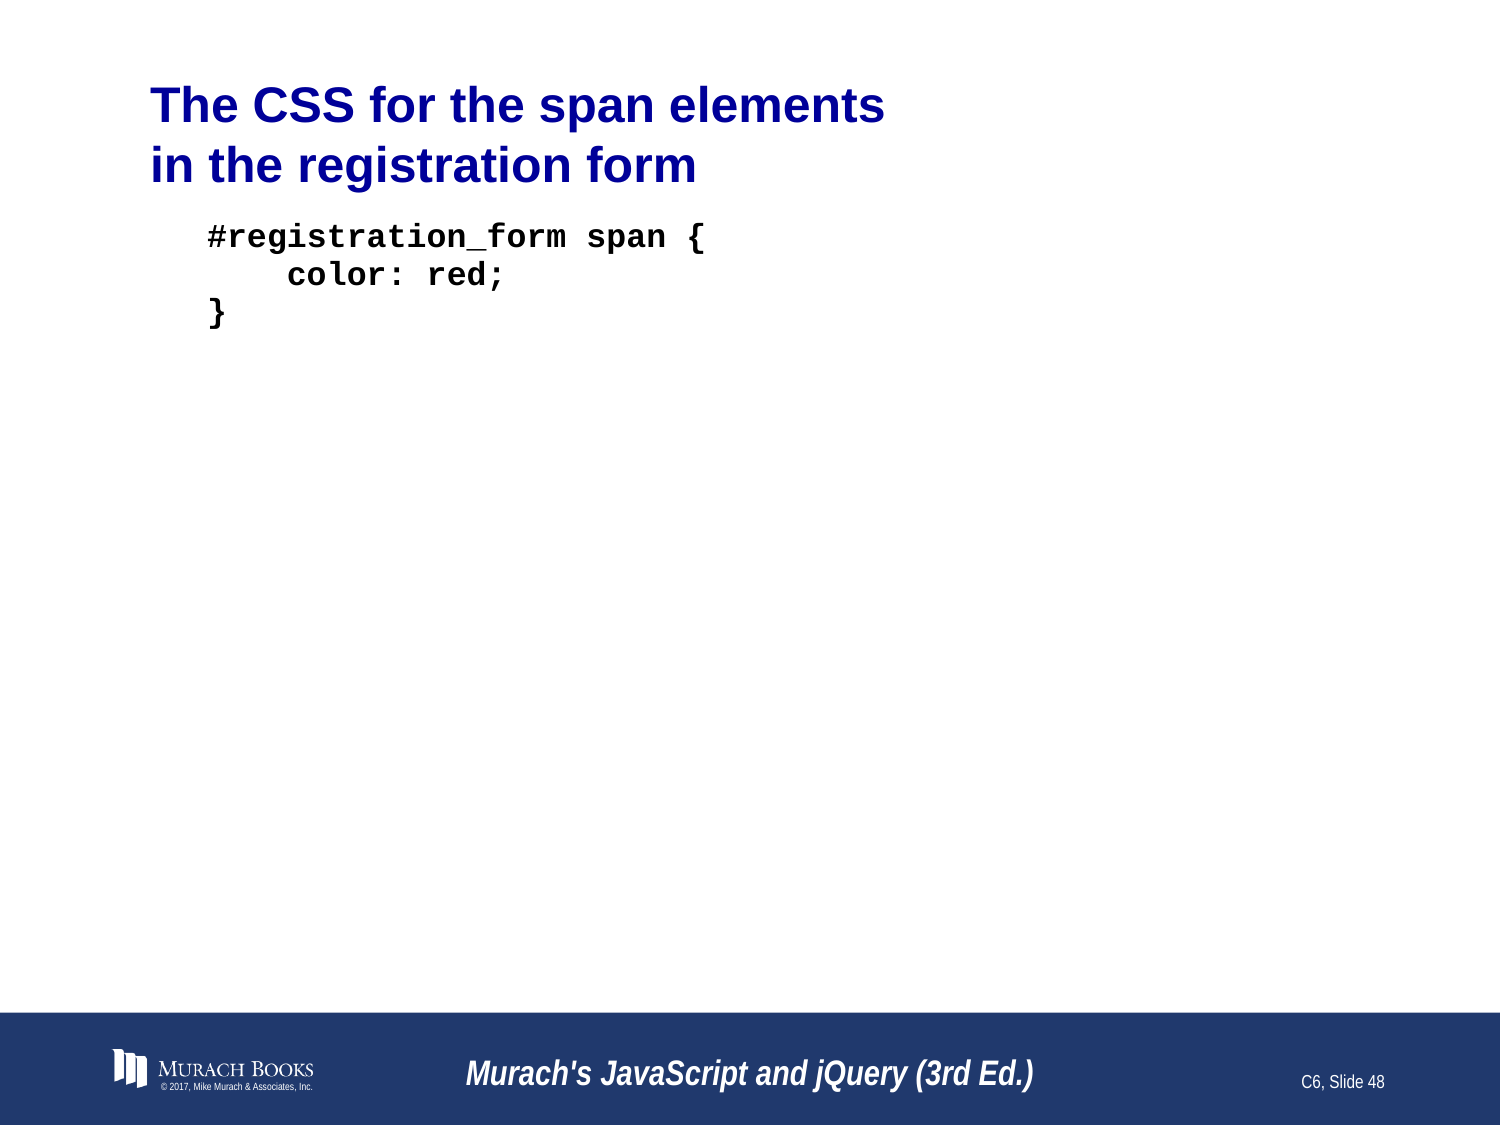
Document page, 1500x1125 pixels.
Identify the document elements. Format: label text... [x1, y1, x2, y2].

slide_number Murach's JavaScript and jQuery (3rd Ed.) [463, 1025, 1050, 1100]
title The CSS for the span elements in the registration form [150, 72, 1350, 194]
slide_number C6, Slide 48 [1087, 1025, 1400, 1100]
footer © 2017, Mike Murach & Associates, Inc. [12, 1025, 463, 1100]
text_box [149, 219, 1348, 976]
